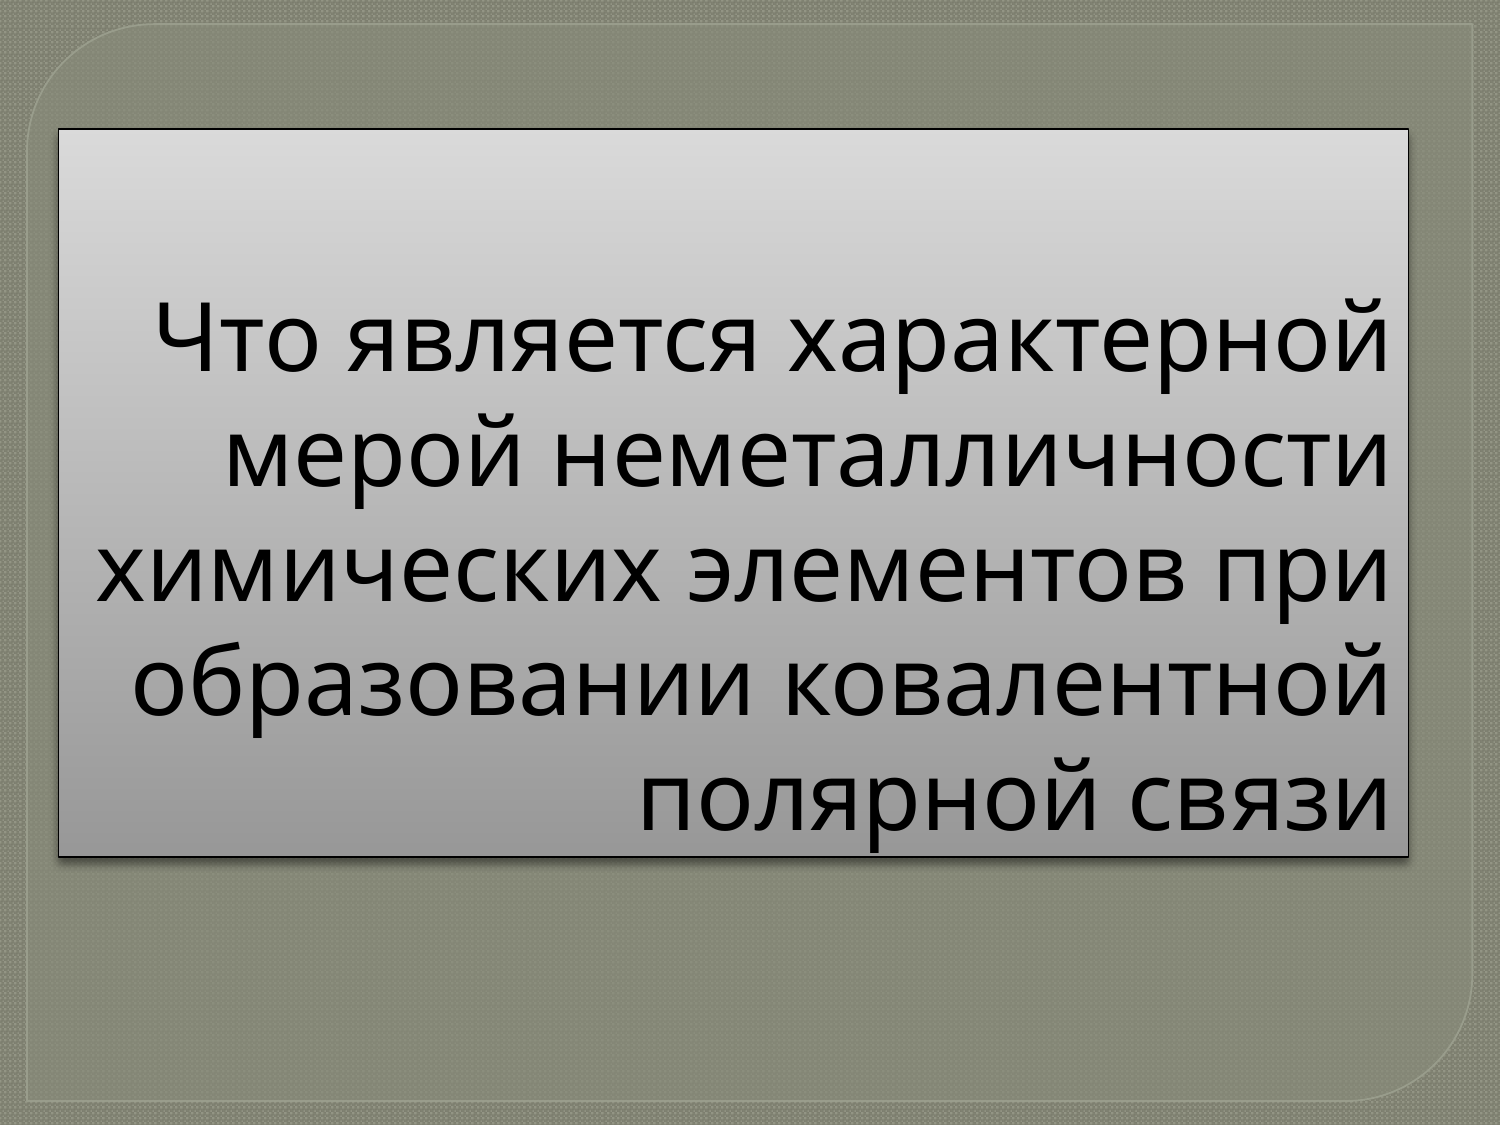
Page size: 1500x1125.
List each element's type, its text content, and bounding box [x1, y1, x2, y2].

title Что является характерной мерой неметалличности химических элементов при образовании ковалентной полярной связи [58, 128, 1409, 858]
